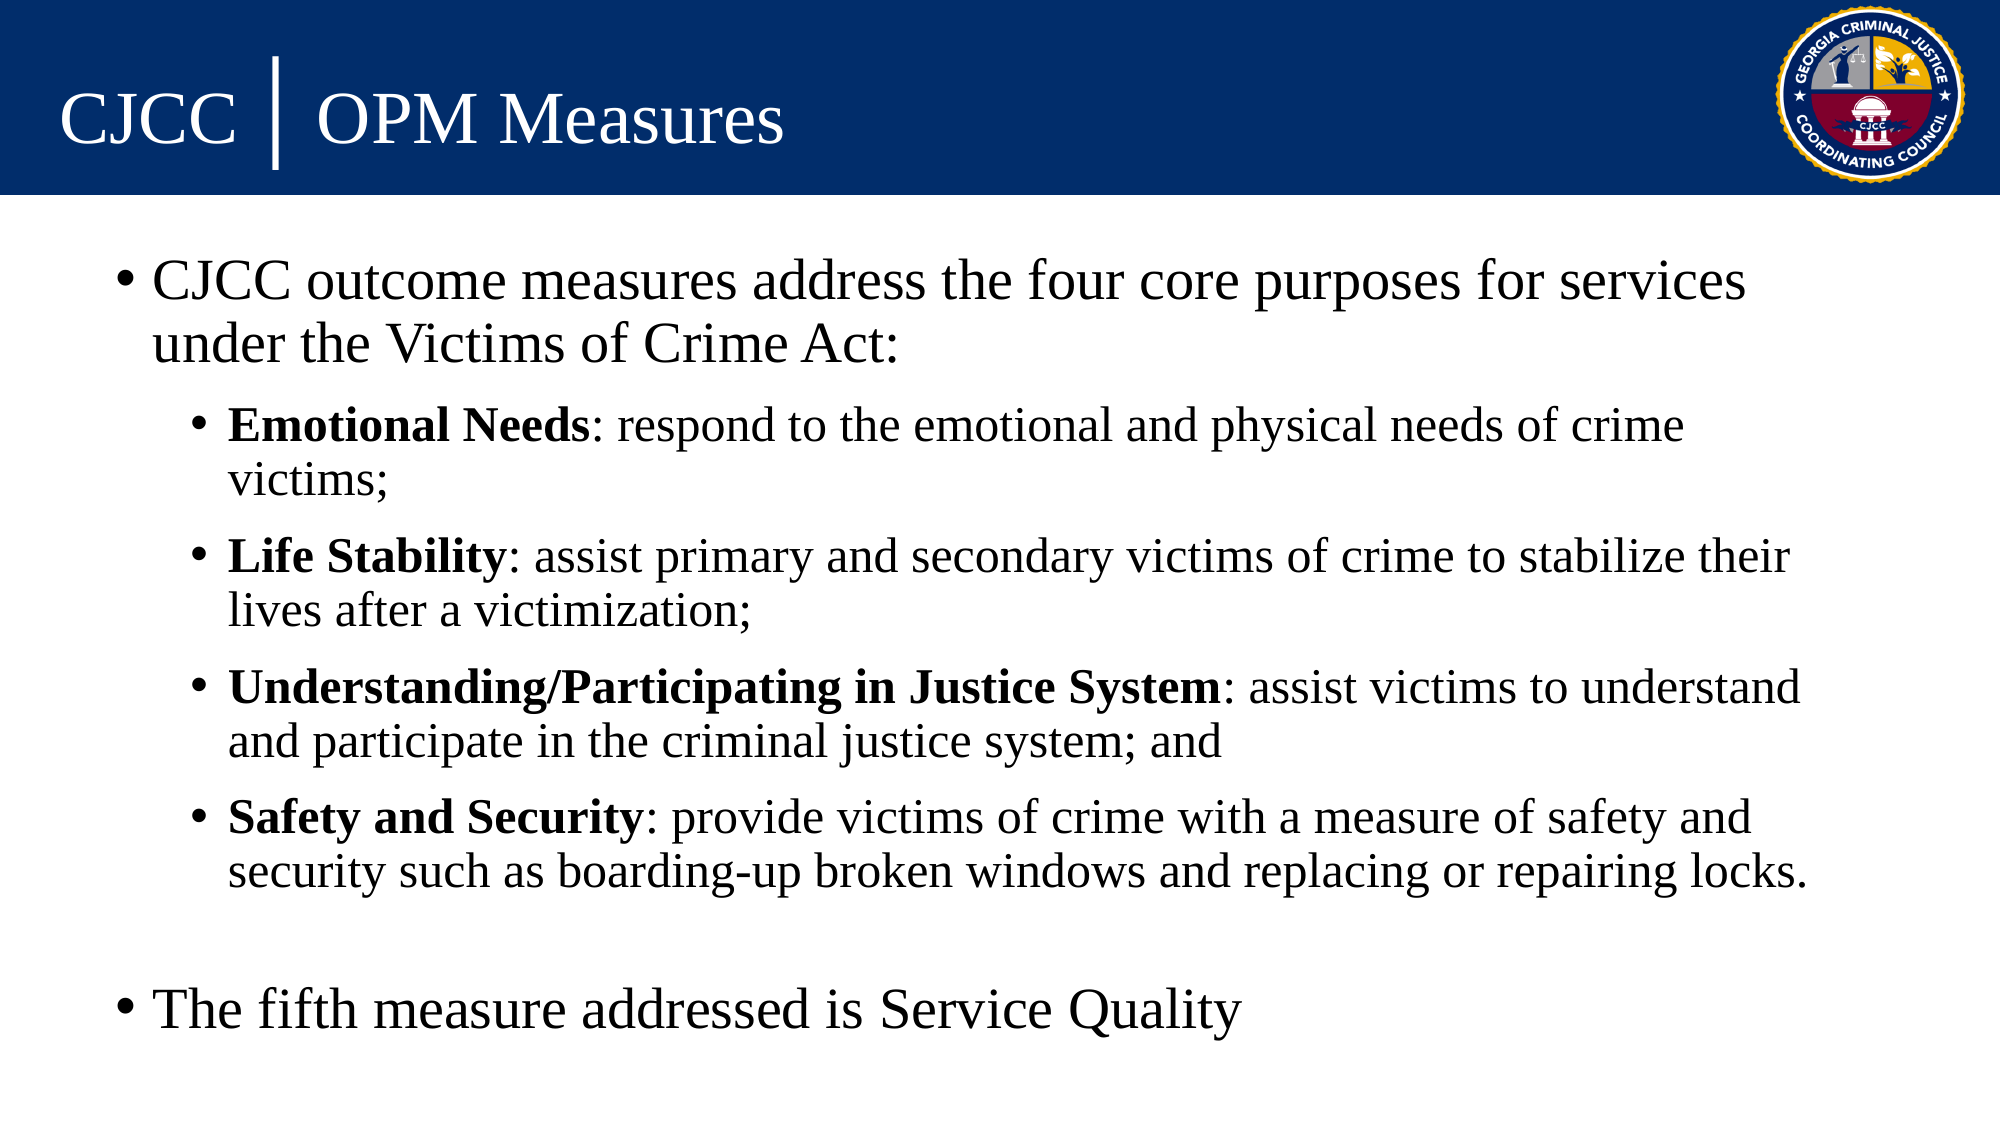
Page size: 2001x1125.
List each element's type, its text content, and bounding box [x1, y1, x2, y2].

text_box CJCC | OPM Measures [44, 10, 1740, 176]
list CJCC outcome measures address the four core purposes for services under the Victims of Crime Act: Emotional Needs: respond to the emotional and physical needs of crime victims; Life Stability: assist primary and secondary victims of crime to stabilize their lives after a victimization; Understanding/Participating in Justice System: assist victims to understand and participate in the criminal justice system; and Safety and Security: provide victims of crime with a measure of safety and security such as boarding-up broken windows and replacing or repairing locks. The fifth measure addressed is Service Quality [100, 242, 1851, 1107]
picture [1740, 0, 2000, 195]
text_box [0, 0, 1740, 195]
